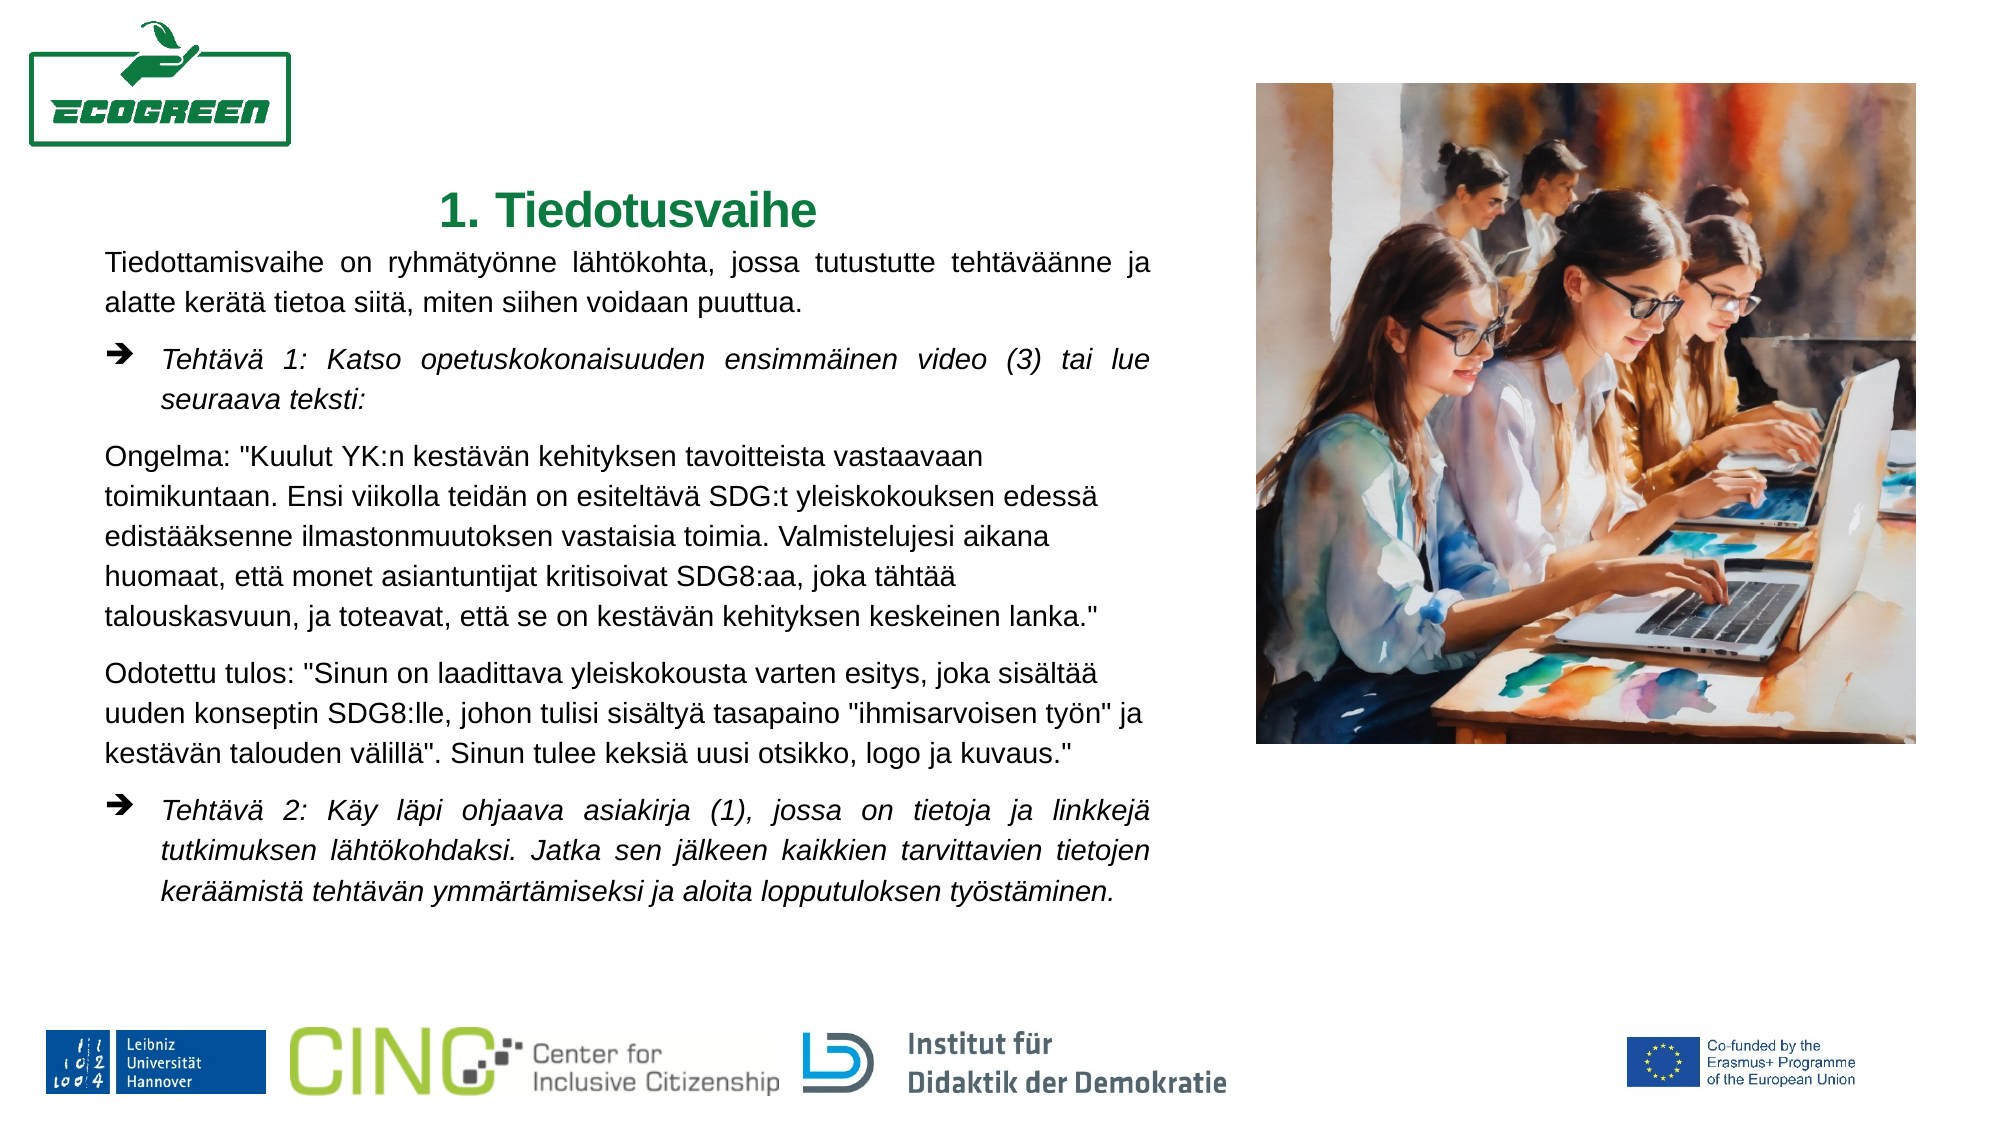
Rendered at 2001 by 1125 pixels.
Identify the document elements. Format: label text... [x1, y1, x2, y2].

picture [290, 1027, 779, 1096]
picture [1256, 83, 1916, 744]
picture [1614, 1026, 1950, 1096]
text_box Tiedotusvaihe Tiedottamisvaihe on ryhmätyönne lähtökohta, jossa tutustutte tehtäväänne ja alatte kerätä tietoa siitä, miten siihen voidaan puuttua. Tehtävä 1: Katso opetuskokonaisuuden ensimmäinen video (3) tai lue seuraava teksti: Ongelma: "Kuulut YK:n kestävän kehityksen tavoitteista vastaavaan toimikuntaan. Ensi viikolla teidän on esiteltävä SDG:t yleiskokouksen edessä edistääksenne ilmastonmuutoksen vastaisia toimia. Valmistelujesi aikana huomaat, että monet asiantuntijat kritisoivat SDG8:aa, joka tähtää talouskasvuun, ja toteavat, että se on kestävän kehityksen keskeinen lanka." Odotettu tulos: "Sinun on laadittava yleiskokousta varten esitys, joka sisältää uuden konseptin SDG8:lle, johon tulisi sisältyä tasapaino "ihmisarvoisen työn" ja kestävän talouden välillä". Sinun tulee keksiä uusi otsikko, logo ja kuvaus." Tehtävä 2: Käy läpi ohjaava asiakirja (1), jossa on tietoja ja linkkejä tutkimuksen lähtökohdaksi. Jatka sen jälkeen kaikkien tarvittavien tietojen keräämistä tehtävän ymmärtämiseksi ja aloita lopputuloksen työstäminen. [89, 72, 1168, 983]
text_box [0, 994, 2000, 1125]
picture [19, 0, 300, 168]
picture [46, 1030, 266, 1094]
picture [803, 1031, 1226, 1093]
